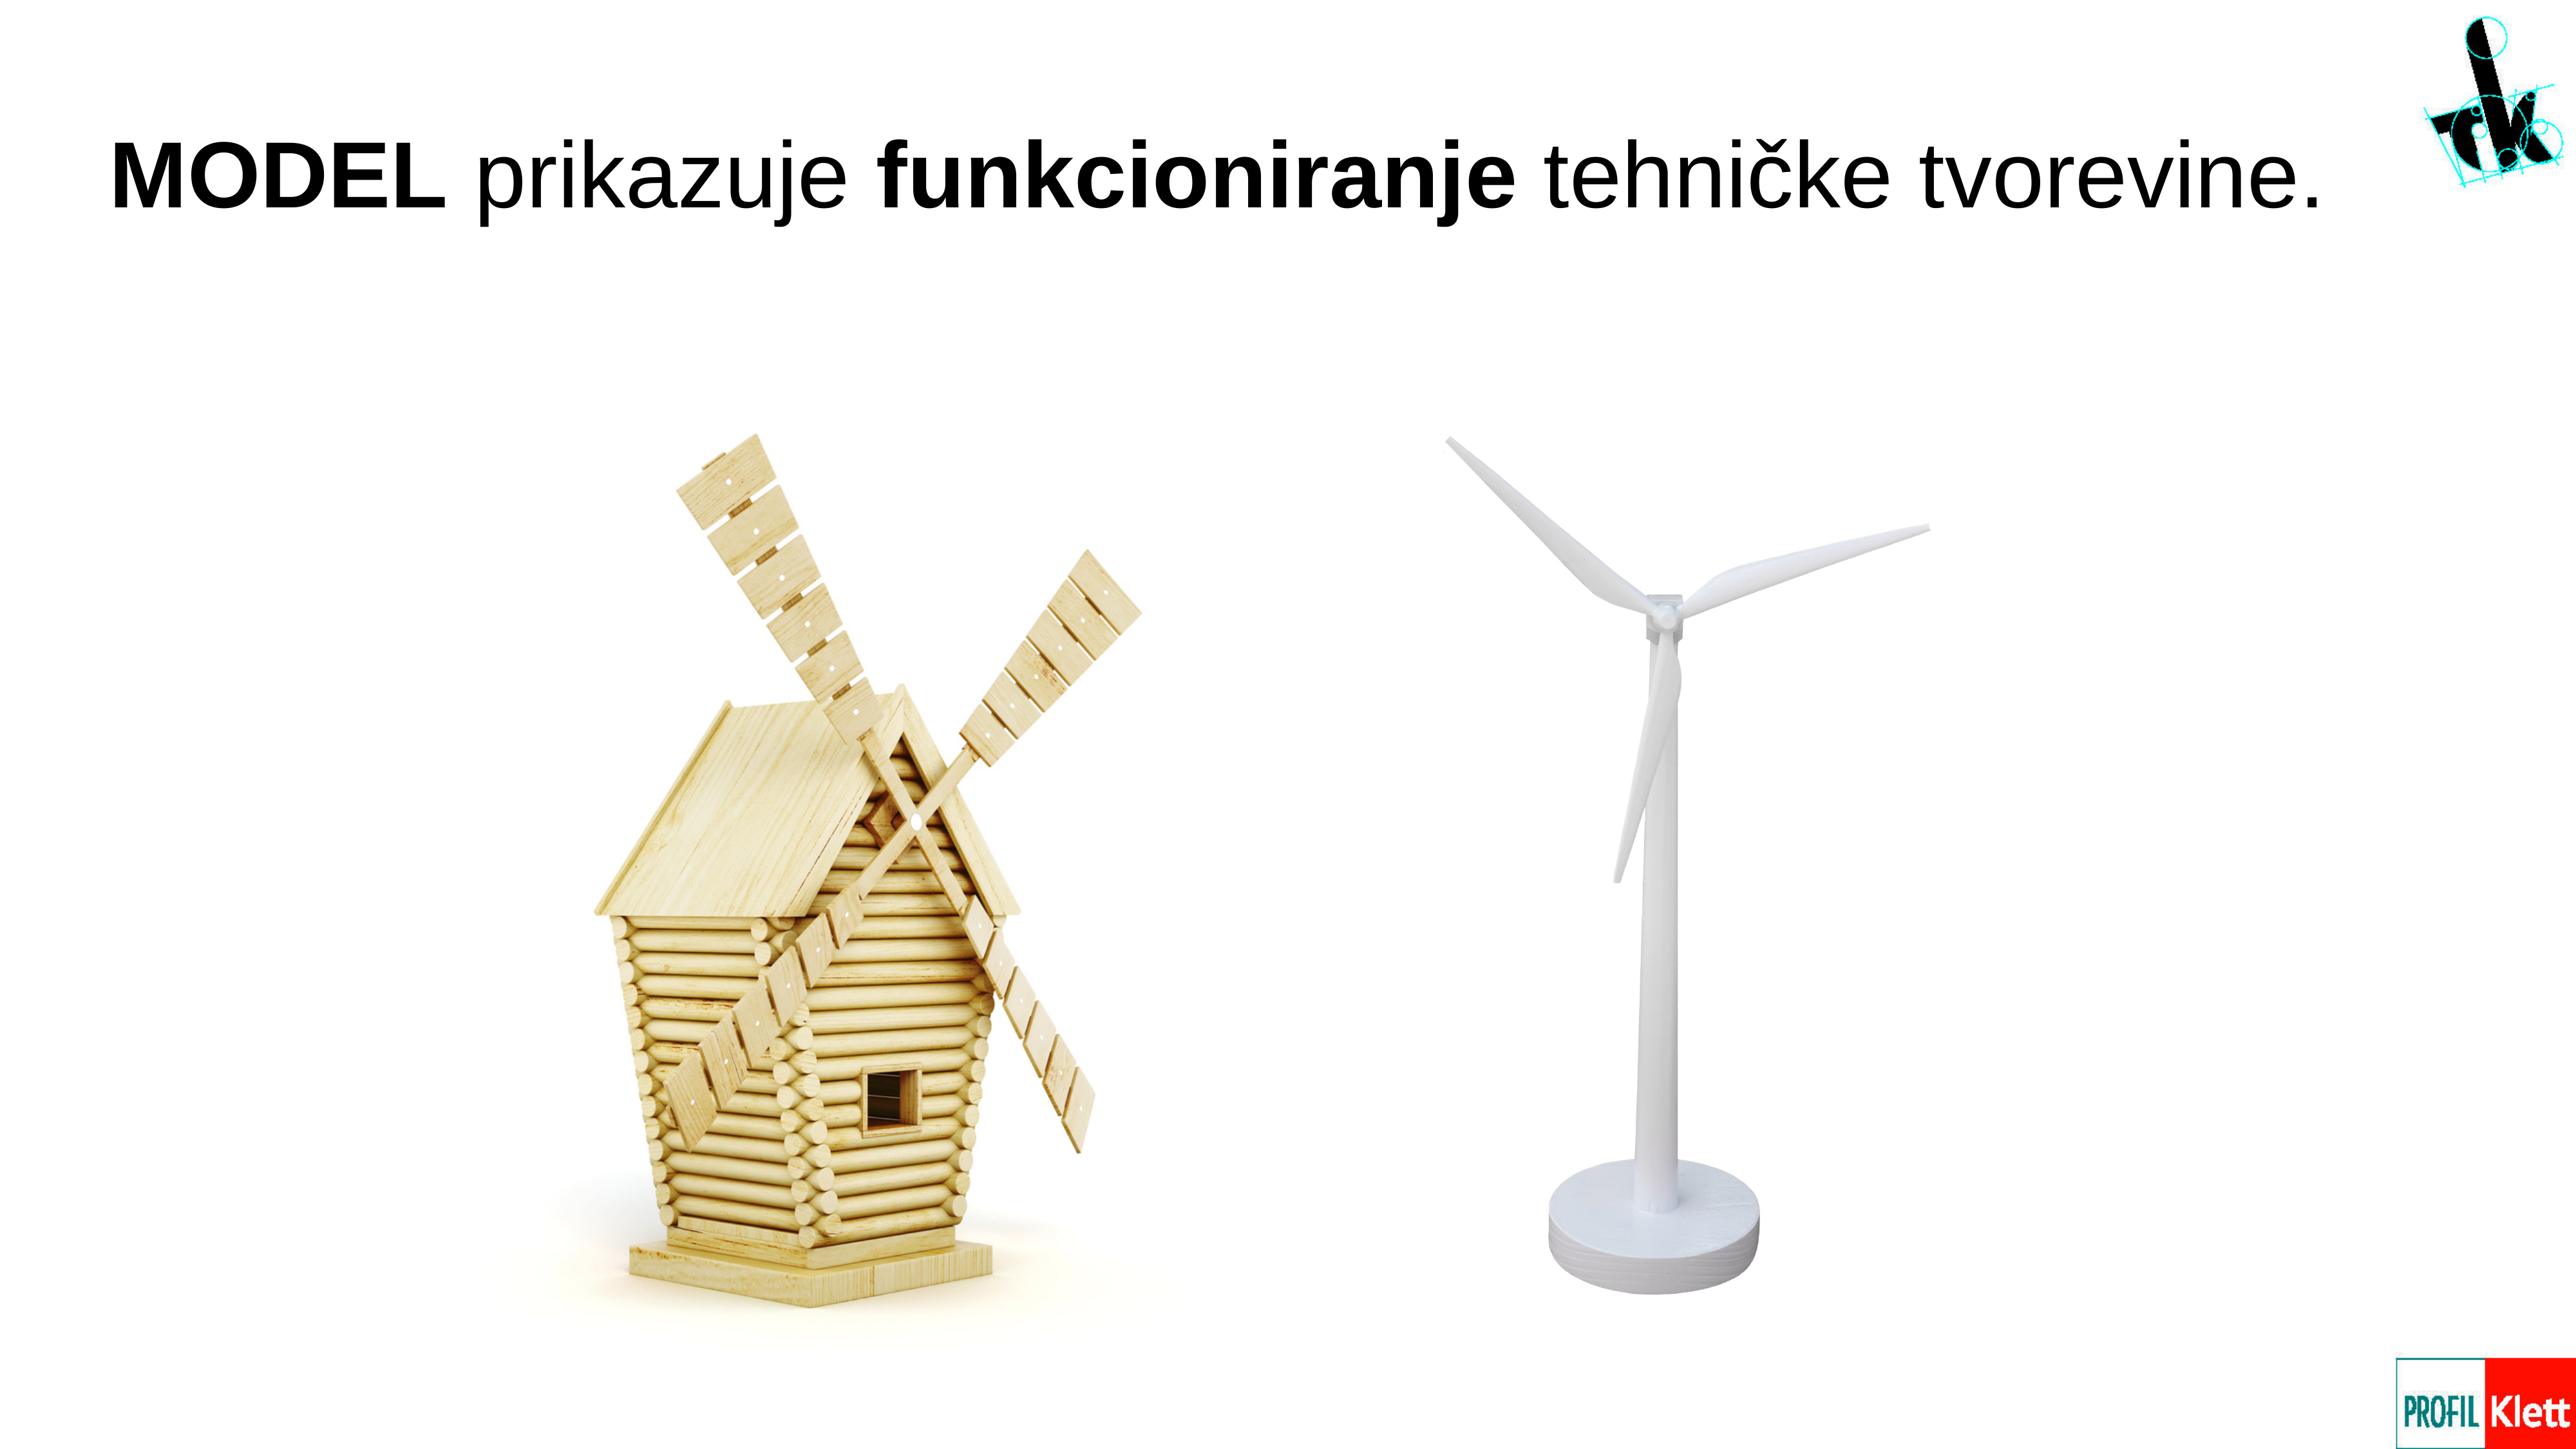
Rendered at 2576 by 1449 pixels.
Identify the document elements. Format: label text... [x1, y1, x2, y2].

picture [0, 0, 2576, 1449]
text_box MODEL prikazuje funkcioniranje tehničke tvorevine. [76, 108, 2360, 231]
